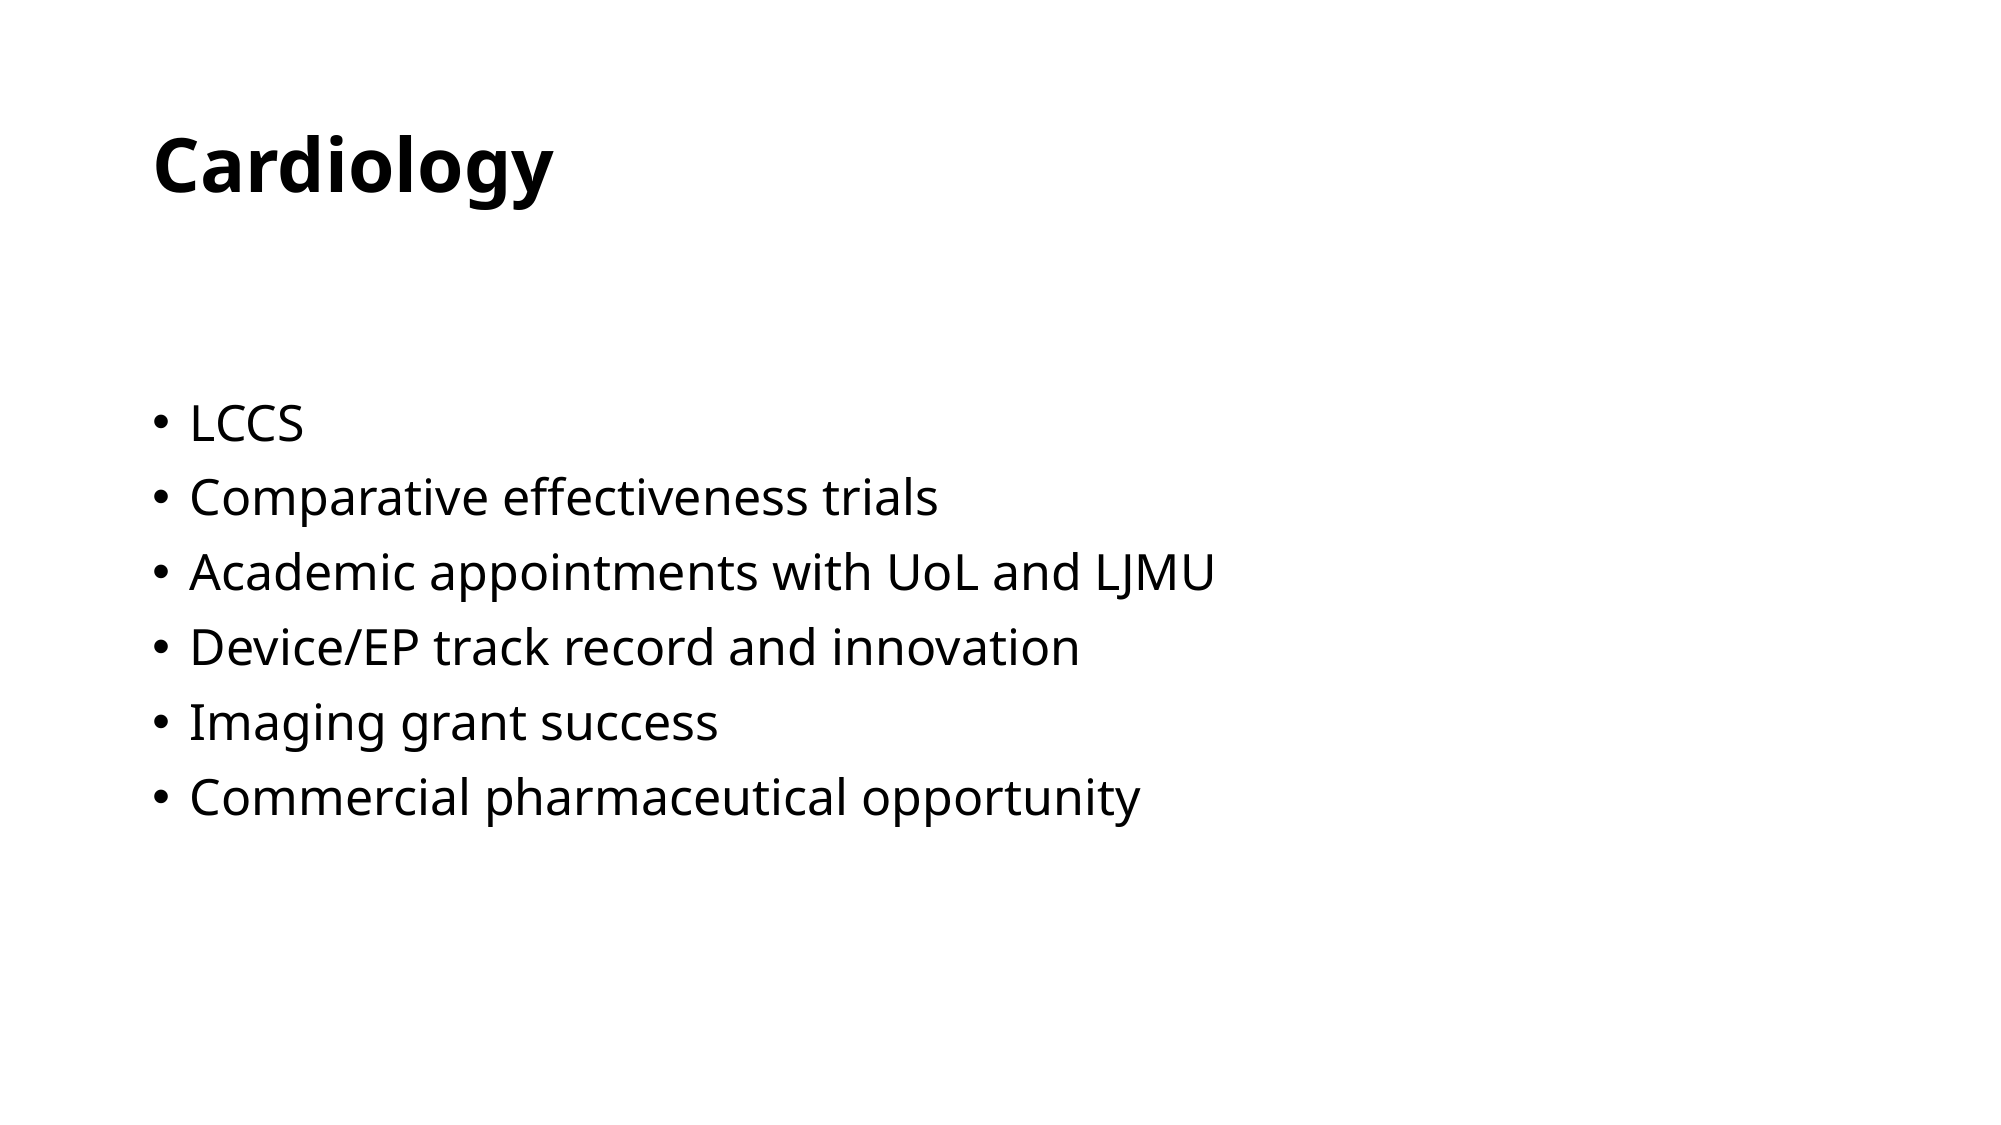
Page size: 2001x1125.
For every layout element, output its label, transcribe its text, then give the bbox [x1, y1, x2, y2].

title Cardiology [137, 59, 1863, 278]
list LCCS Comparative effectiveness trials Academic appointments with UoL and LJMU Device/EP track record and innovation Imaging grant success Commercial pharmaceutical opportunity [137, 299, 1863, 1014]
